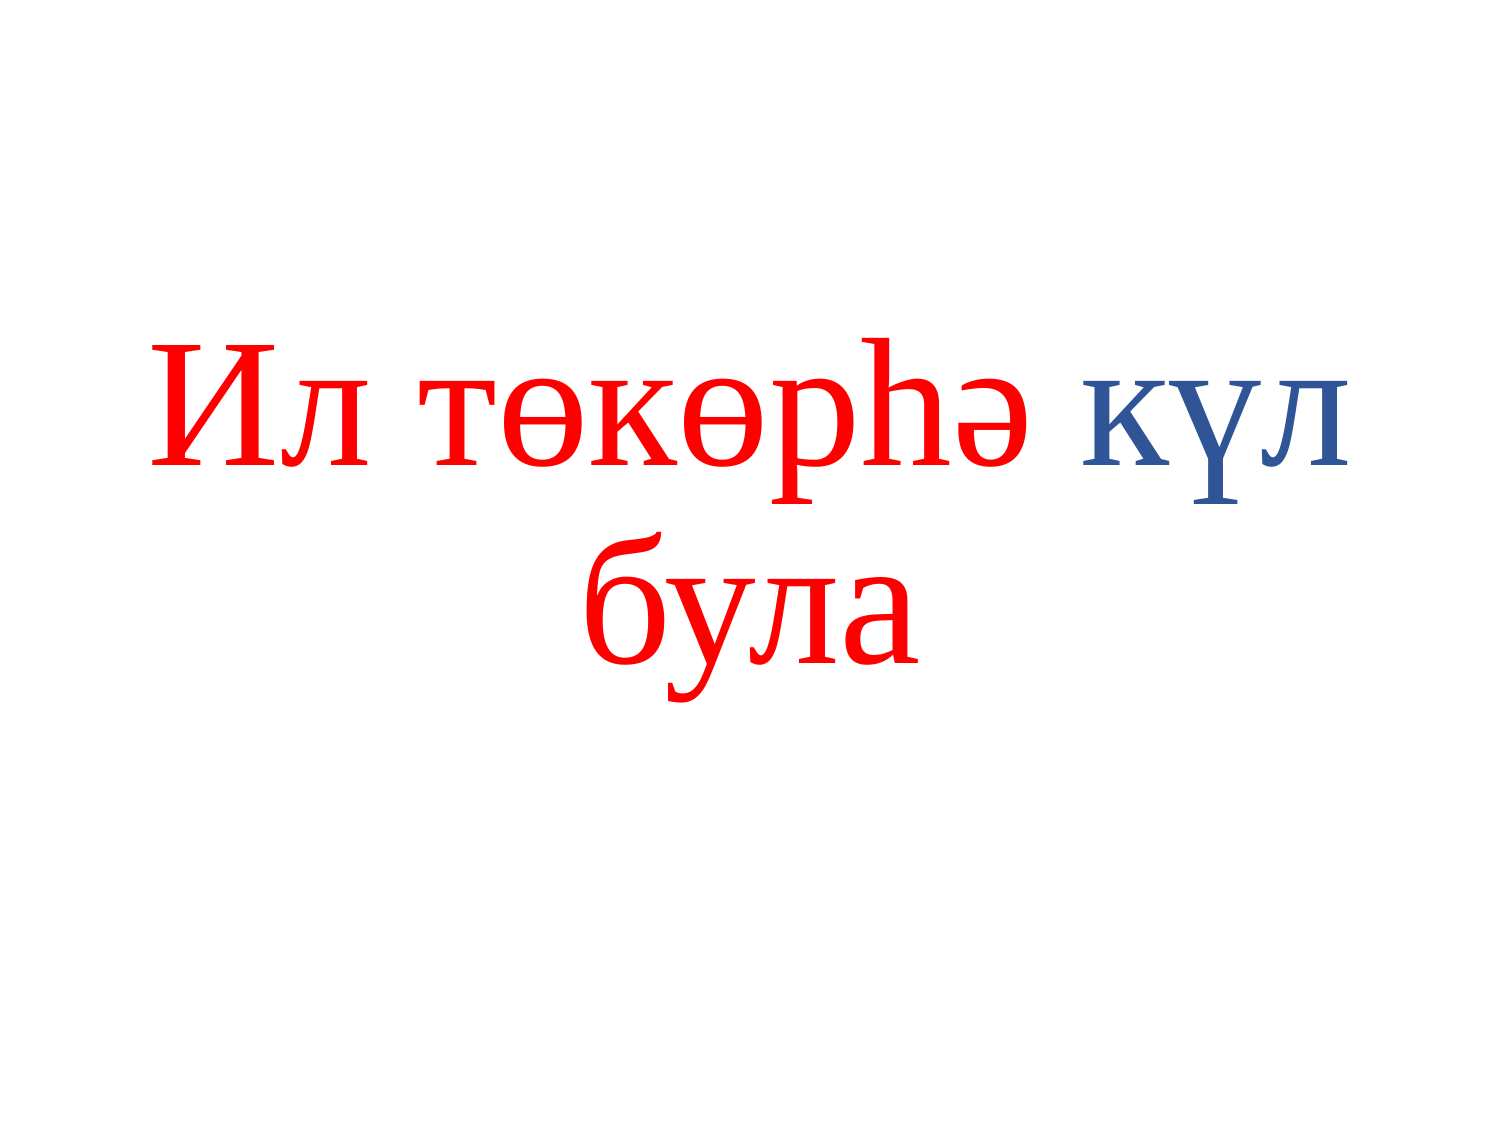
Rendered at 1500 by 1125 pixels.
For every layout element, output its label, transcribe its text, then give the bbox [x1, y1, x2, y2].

list Ил төкөрһә күл була [103, 299, 1397, 1014]
